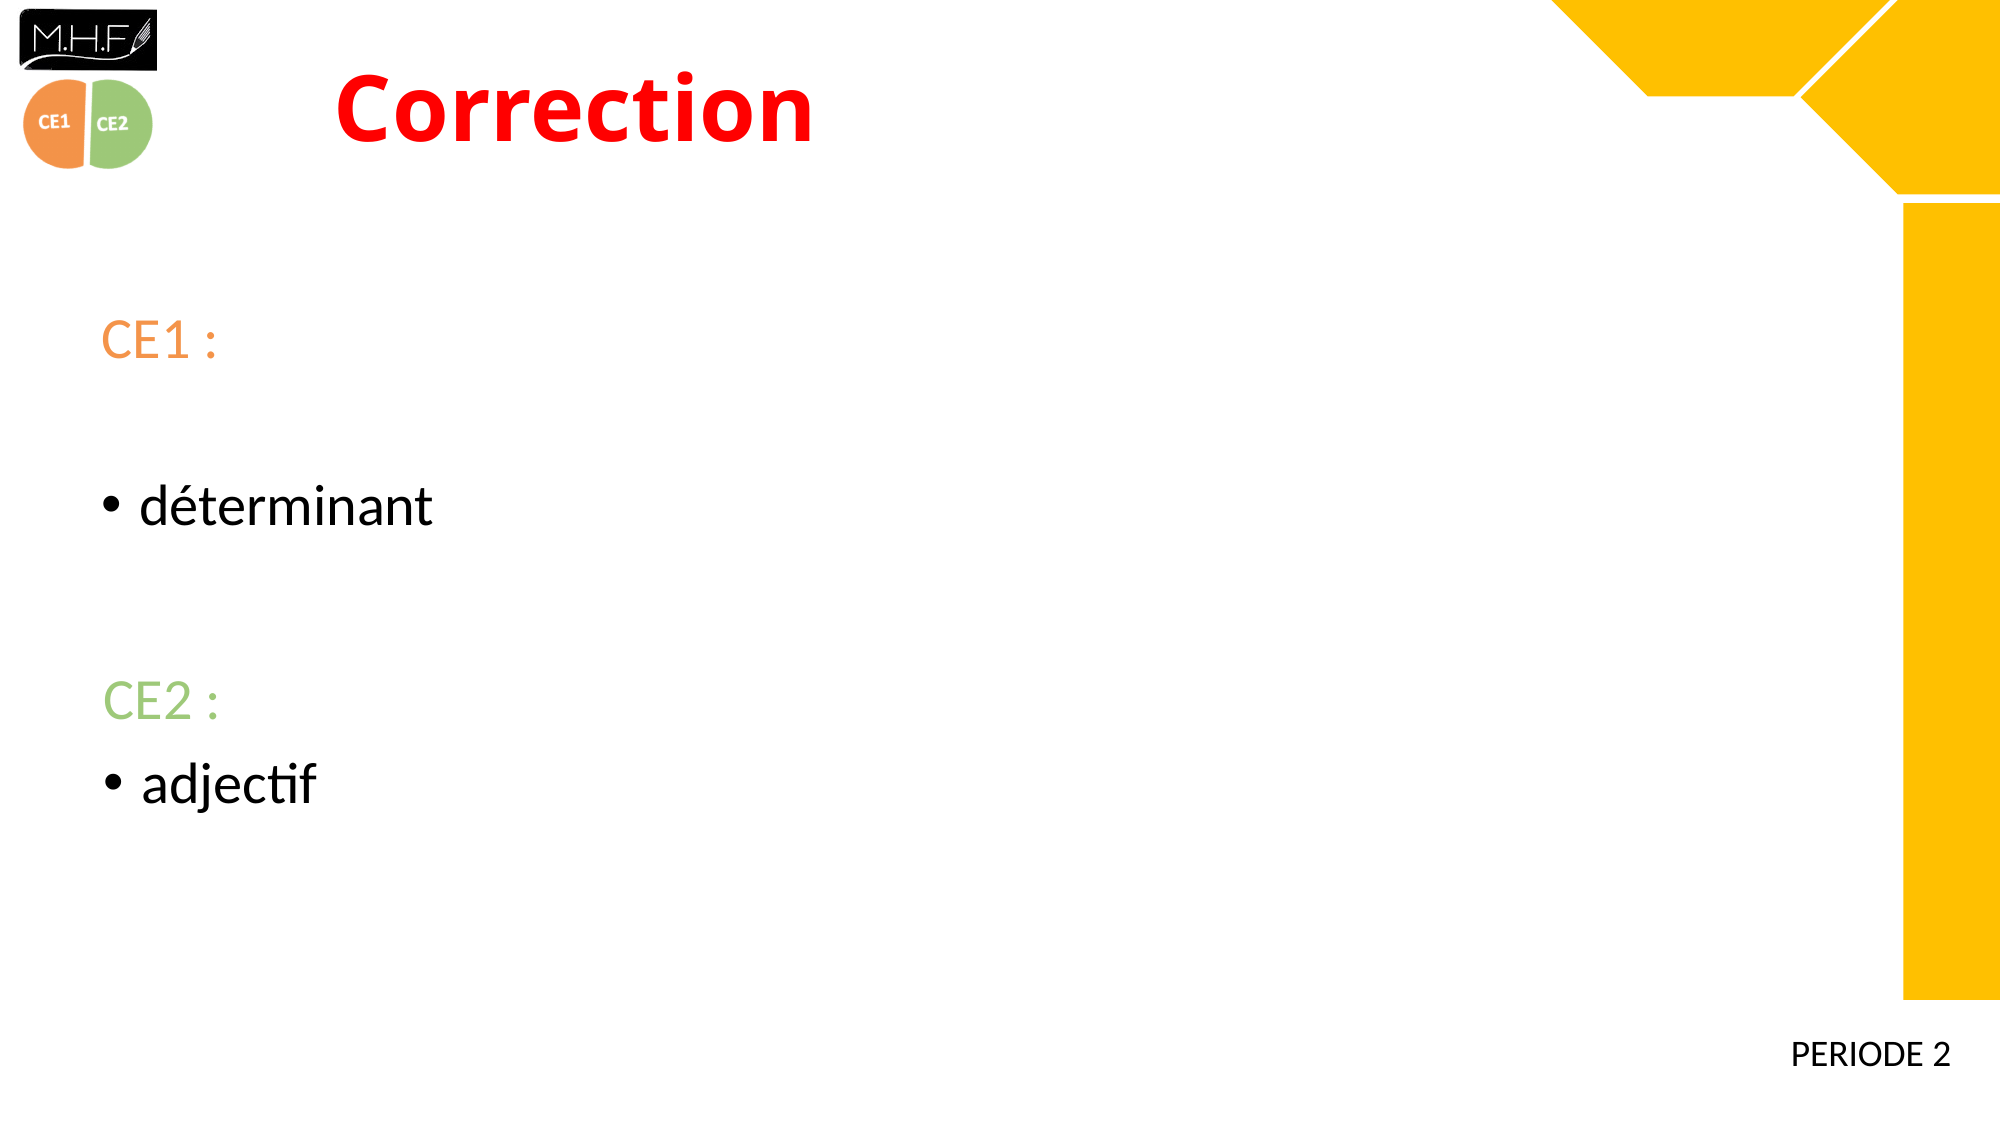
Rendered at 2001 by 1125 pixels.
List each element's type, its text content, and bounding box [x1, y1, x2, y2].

title Correction [318, 3, 1865, 221]
text_box PERIODE 2 [1362, 1021, 1967, 1125]
text_box CE2 : adjectif [88, 661, 1598, 912]
text_box [1799, 0, 2000, 196]
picture [1, 7, 177, 207]
text_box [1549, 0, 1892, 98]
list CE1 : déterminant [86, 300, 1623, 620]
text_box [1902, 202, 2000, 1001]
